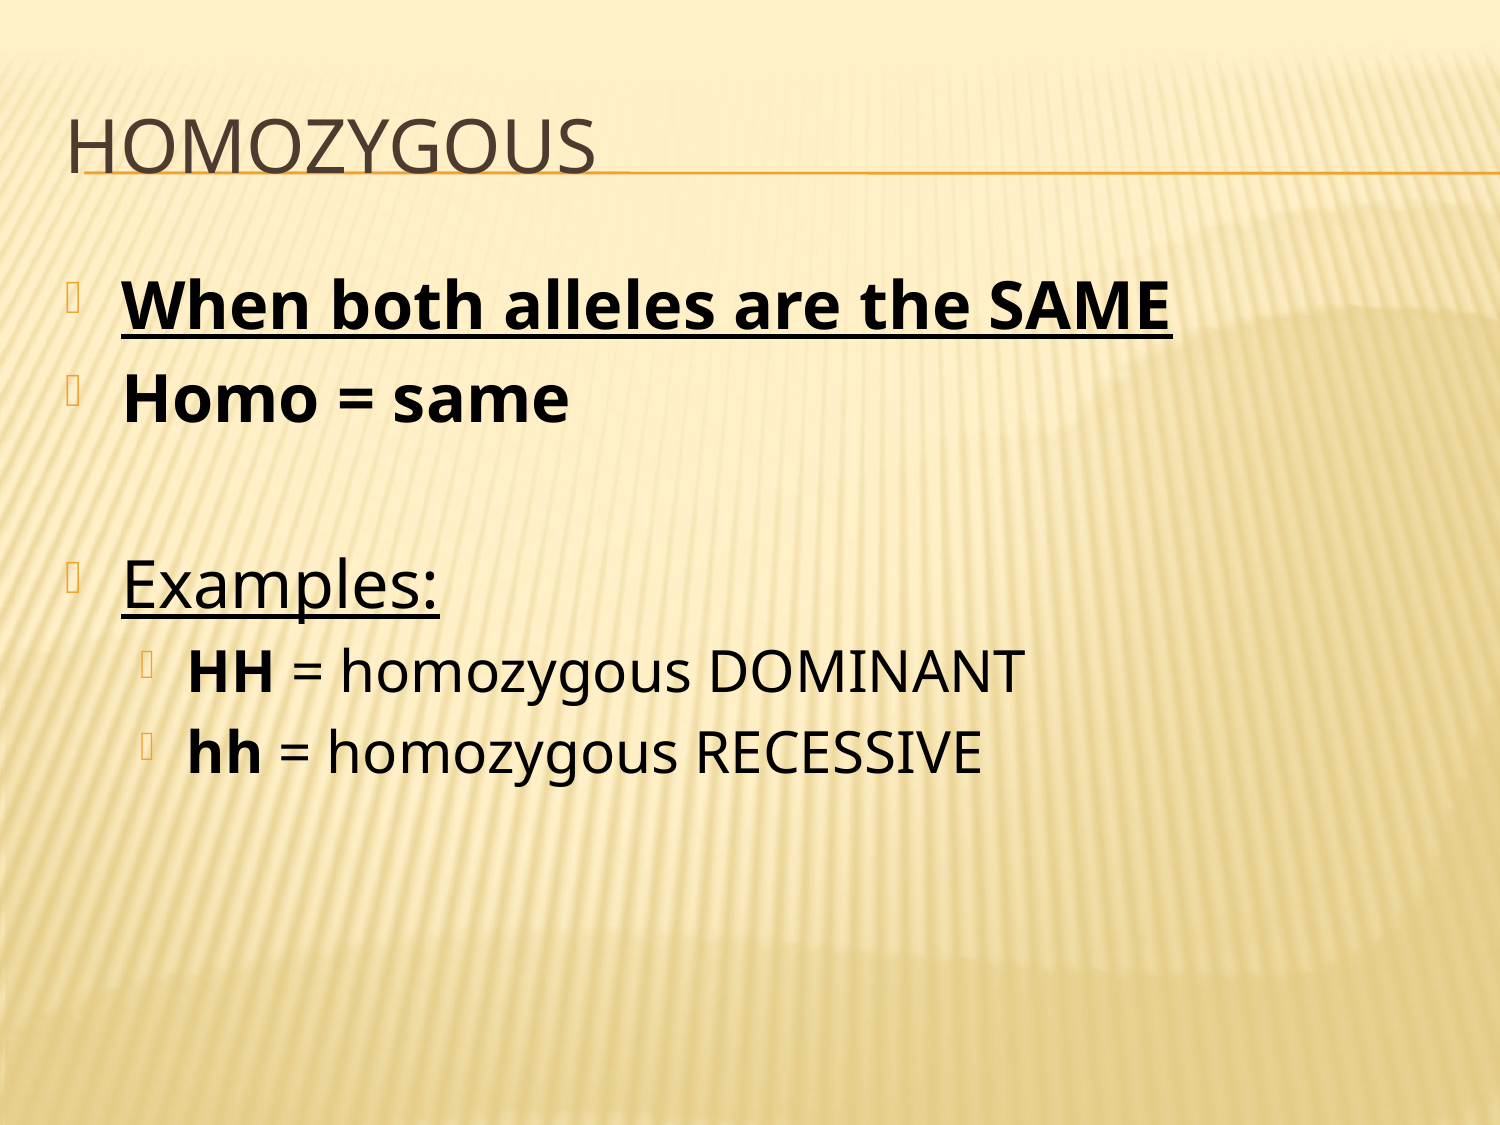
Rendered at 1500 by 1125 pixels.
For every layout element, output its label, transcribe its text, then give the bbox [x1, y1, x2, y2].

title Homozygous [50, 75, 1475, 213]
list When both alleles are the SAME Homo = same Examples: HH = homozygous DOMINANT hh = homozygous RECESSIVE [50, 254, 1475, 998]
